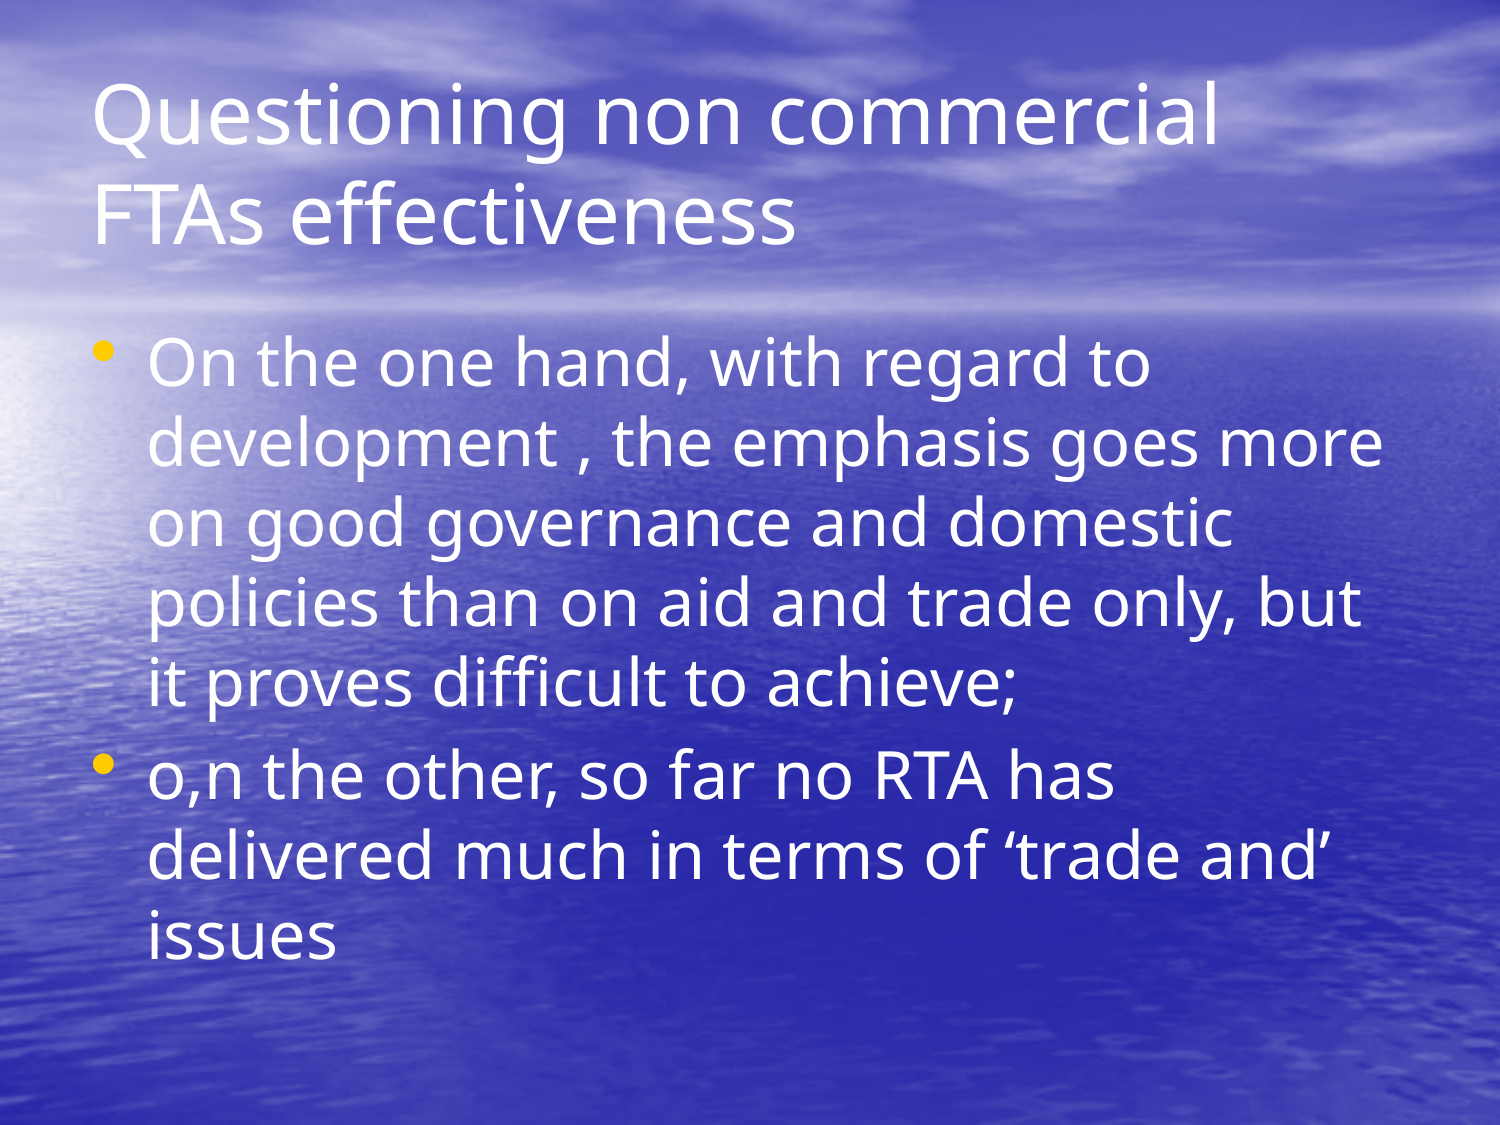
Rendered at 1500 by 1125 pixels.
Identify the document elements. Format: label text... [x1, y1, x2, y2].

list On the one hand, with regard to development , the emphasis goes more on good governance and domestic policies than on aid and trade only, but it proves difficult to achieve; o,n the other, so far no RTA has delivered much in terms of ‘trade and’ issues [74, 312, 1426, 988]
title Questioning non commercial FTAs effectiveness [74, 47, 1426, 276]
